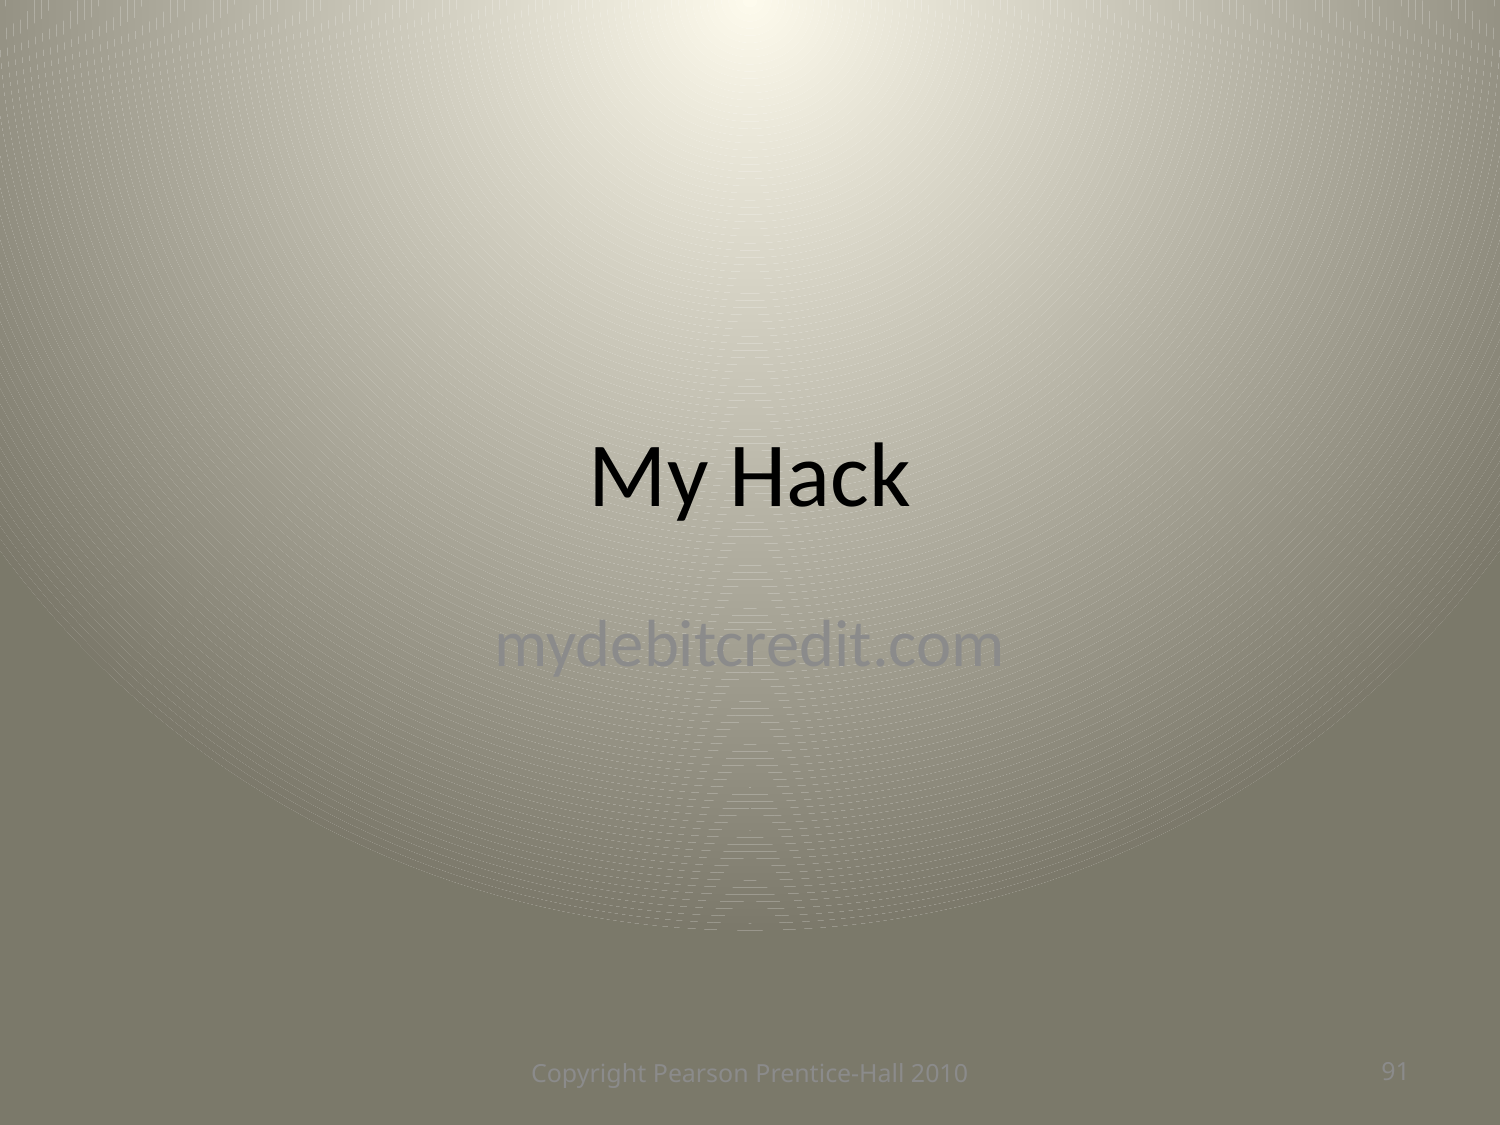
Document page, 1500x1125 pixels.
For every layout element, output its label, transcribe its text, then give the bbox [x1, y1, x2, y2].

slide_number 91 [1074, 1042, 1425, 1103]
subtitle mydebitcredit.com [112, 592, 1388, 790]
footer Copyright Pearson Prentice-Hall 2010 [512, 1042, 988, 1103]
title My Hack [112, 349, 1388, 591]
